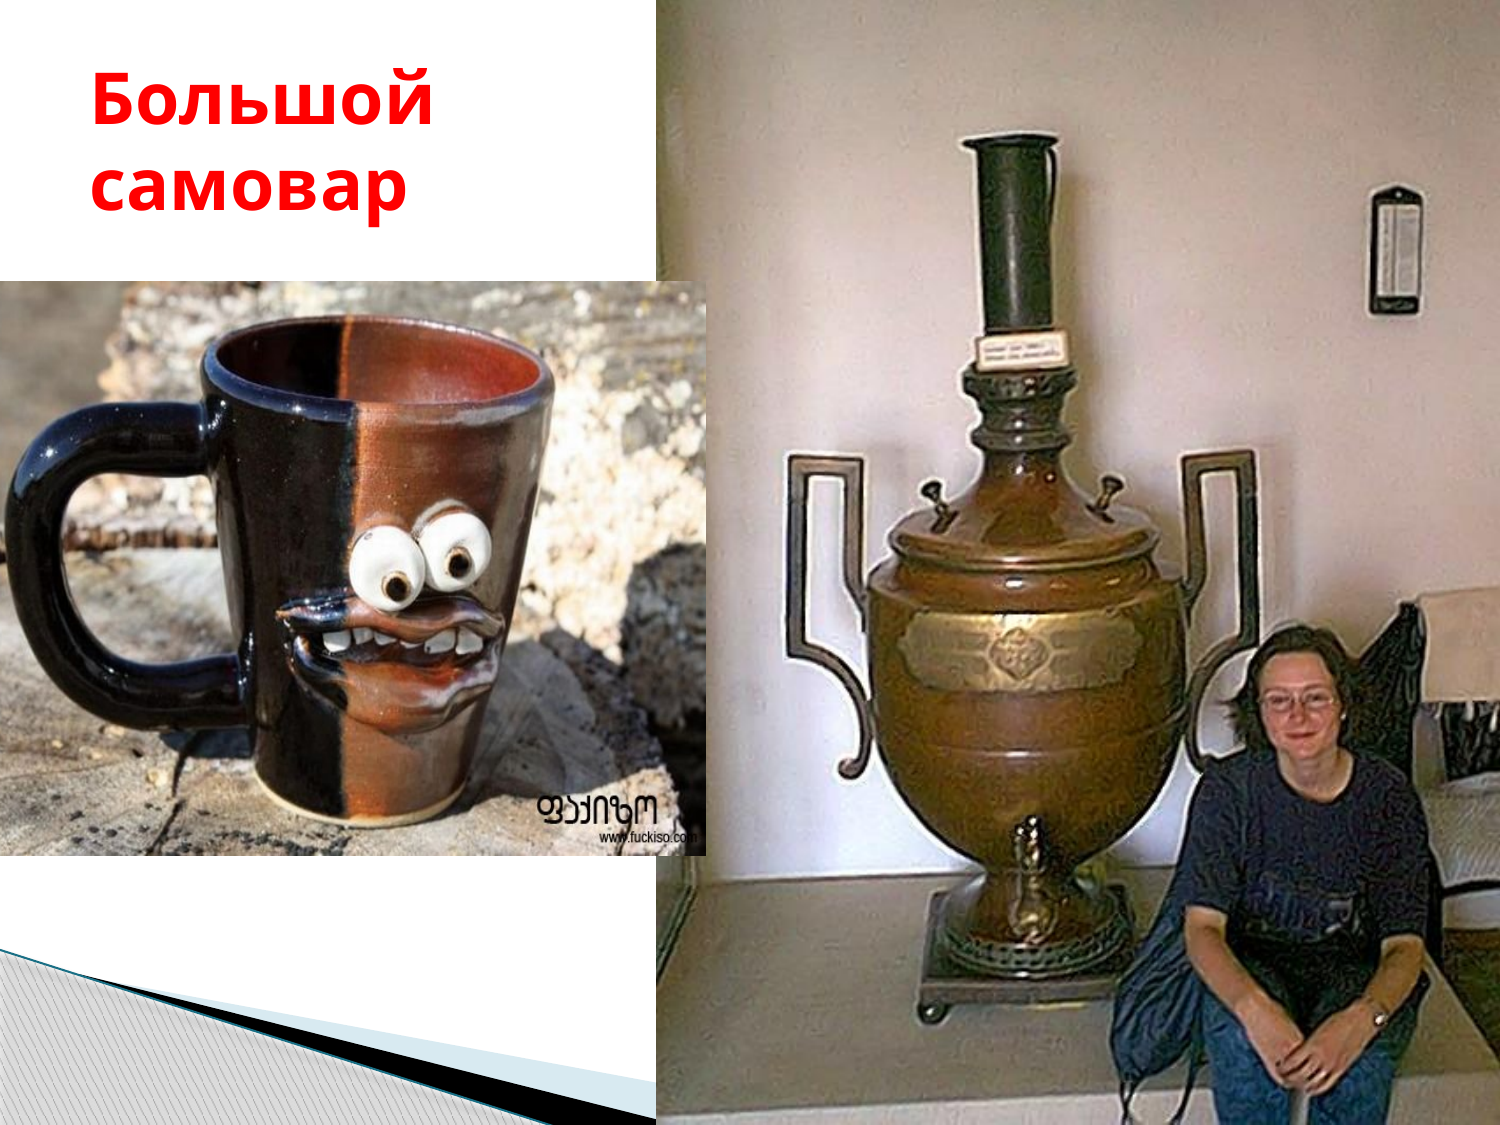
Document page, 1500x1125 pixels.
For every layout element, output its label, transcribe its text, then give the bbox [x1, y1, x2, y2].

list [655, 0, 1500, 1125]
title Большой самовар [75, 45, 650, 233]
picture [0, 281, 706, 856]
